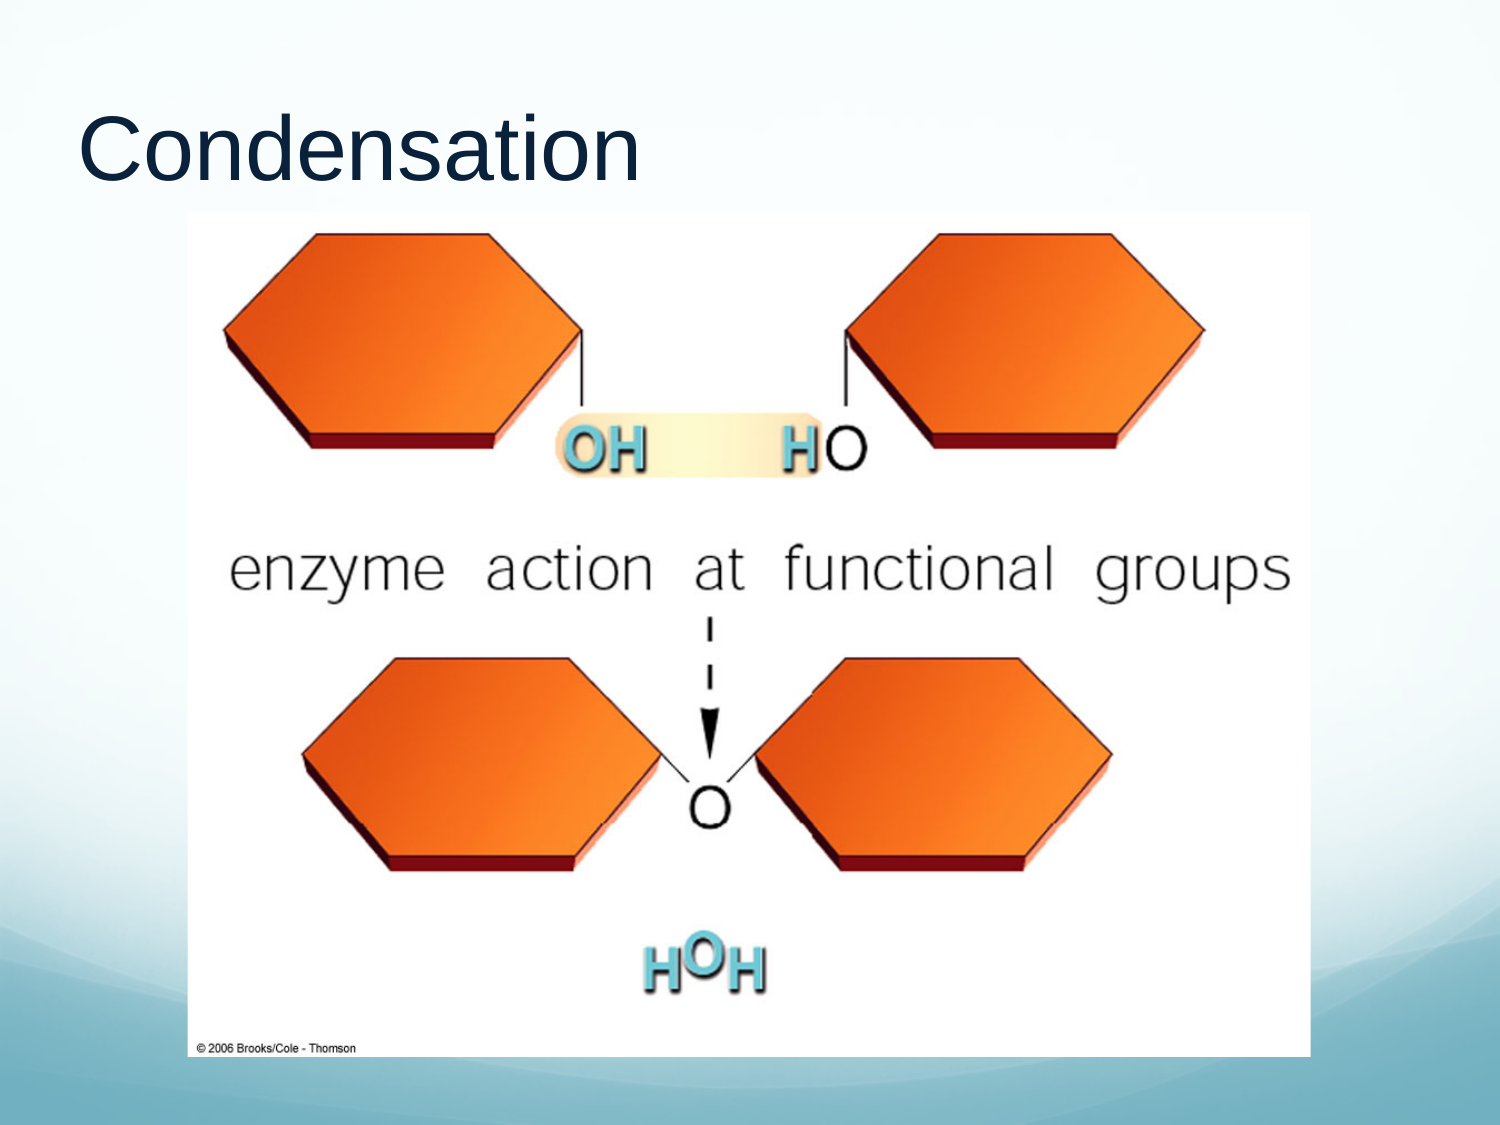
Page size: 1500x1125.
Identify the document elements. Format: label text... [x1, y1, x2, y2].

text_box Condensation [62, 50, 1338, 238]
text_box [187, 238, 1311, 1057]
